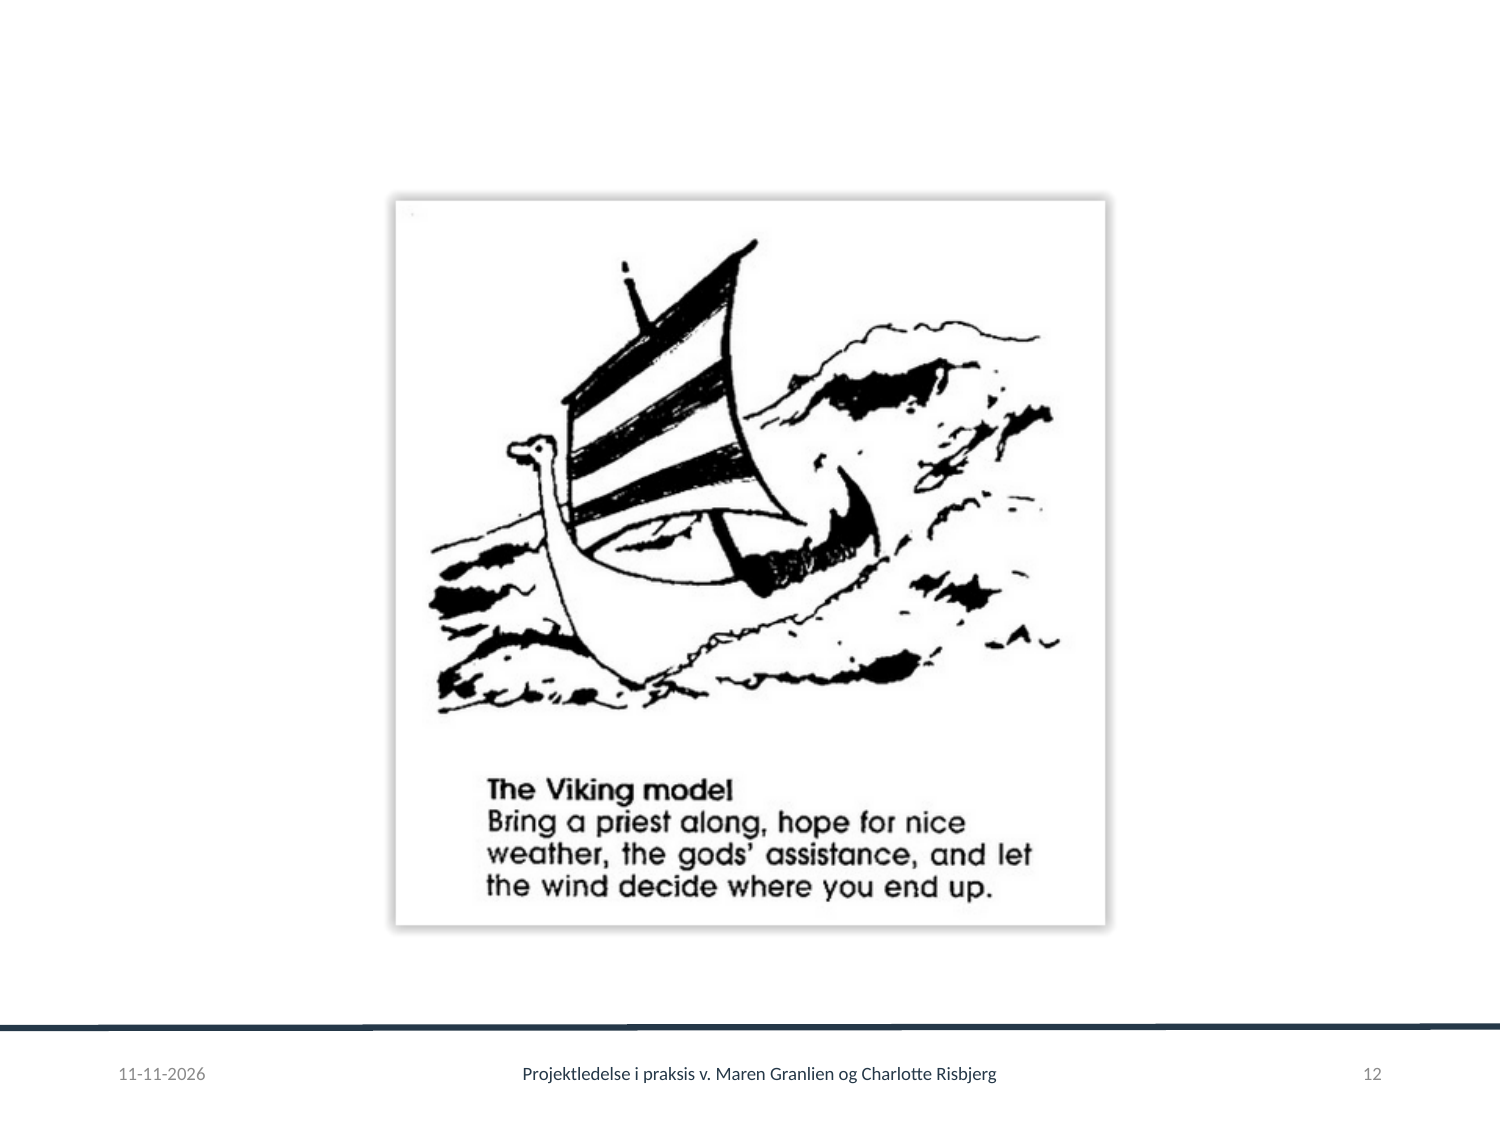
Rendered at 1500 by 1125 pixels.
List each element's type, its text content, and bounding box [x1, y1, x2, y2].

picture [382, 187, 1118, 938]
slide_number 12 [1281, 1042, 1397, 1103]
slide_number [103, 1042, 252, 1103]
footer Projektledelse i praksis v. Maren Granlien og Charlotte Risbjerg [265, 1042, 1254, 1103]
